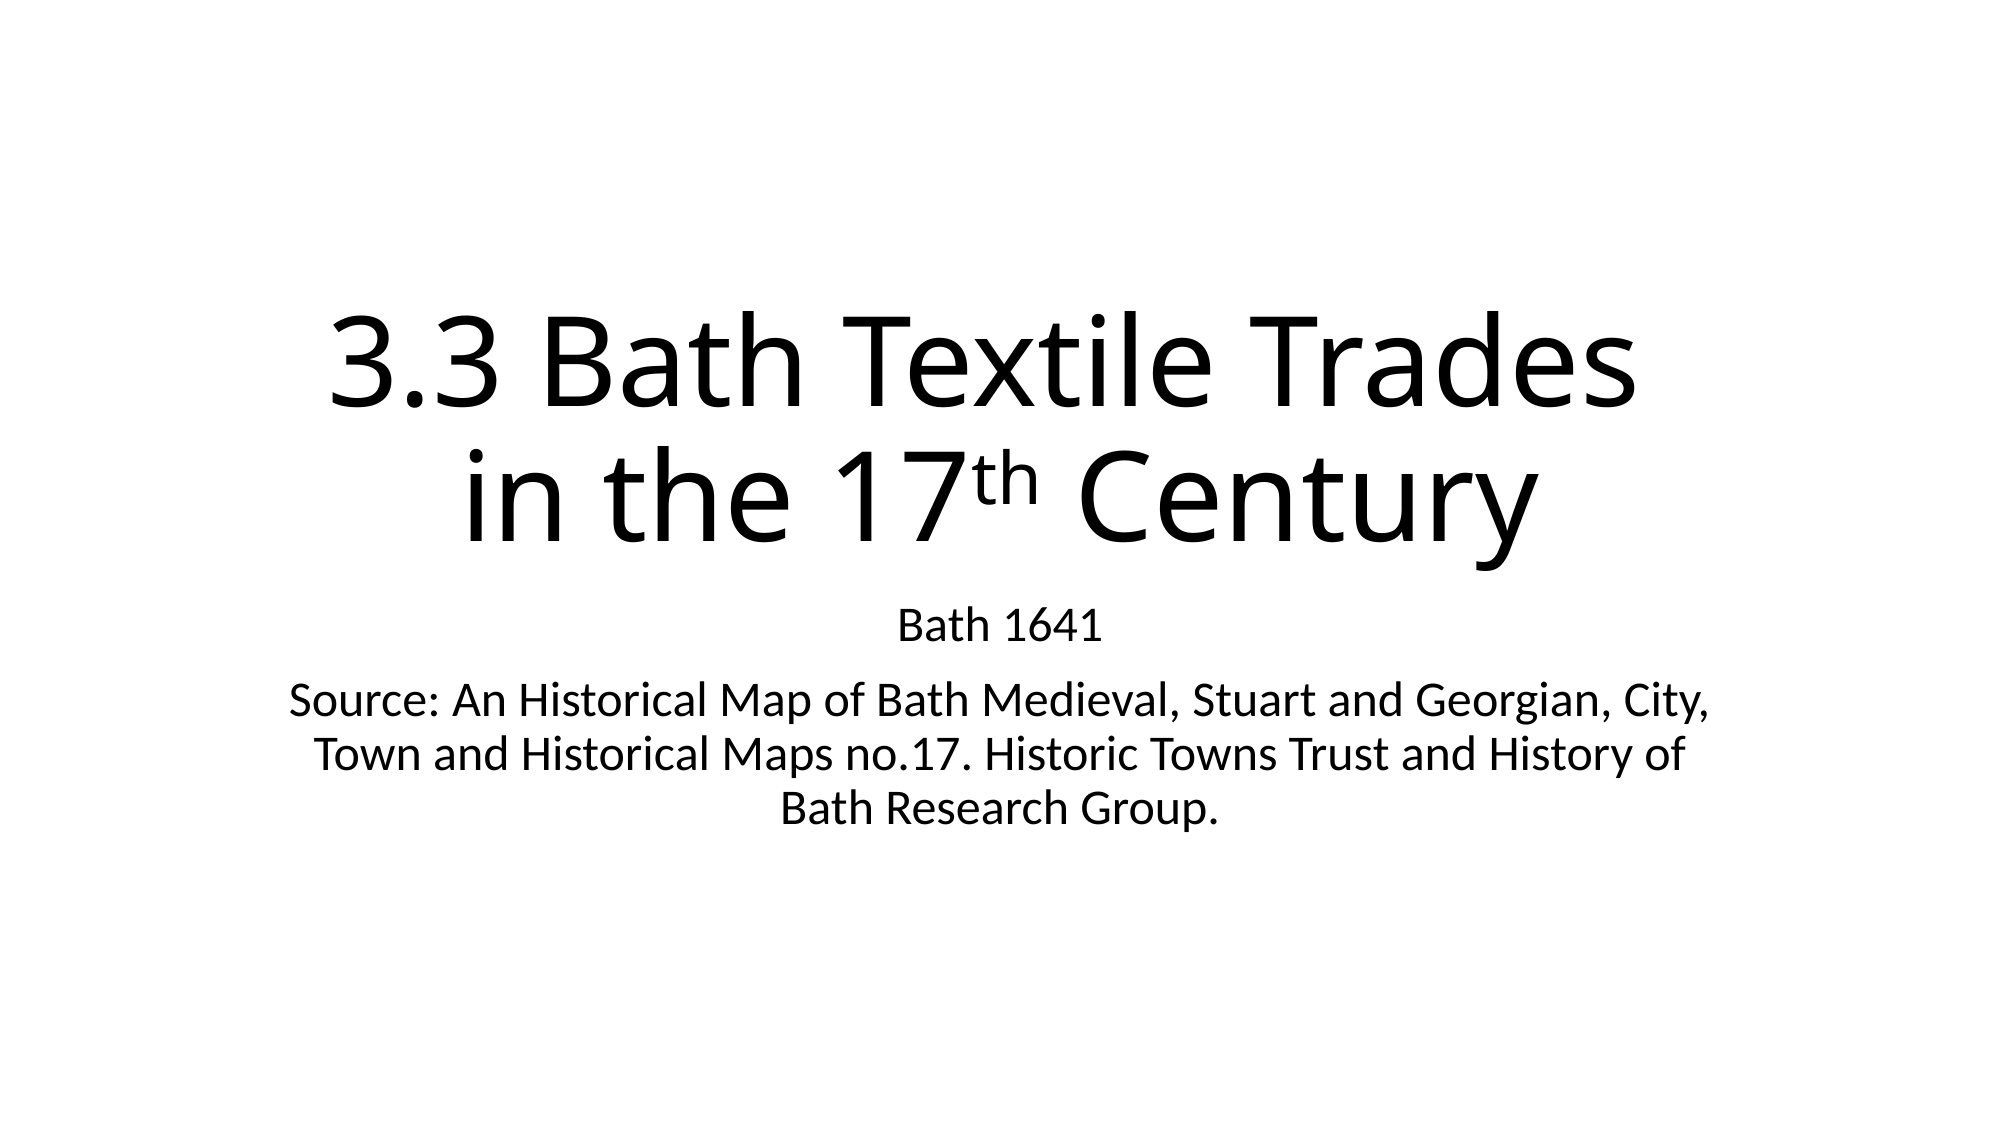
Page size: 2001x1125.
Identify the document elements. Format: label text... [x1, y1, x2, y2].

title 3.3 Bath Textile Trades in the 17th Century [249, 184, 1750, 576]
subtitle Bath 1641 Source: An Historical Map of Bath Medieval, Stuart and Georgian, City, Town and Historical Maps no.17. Historic Towns Trust and History of Bath Research Group. [249, 590, 1750, 863]
